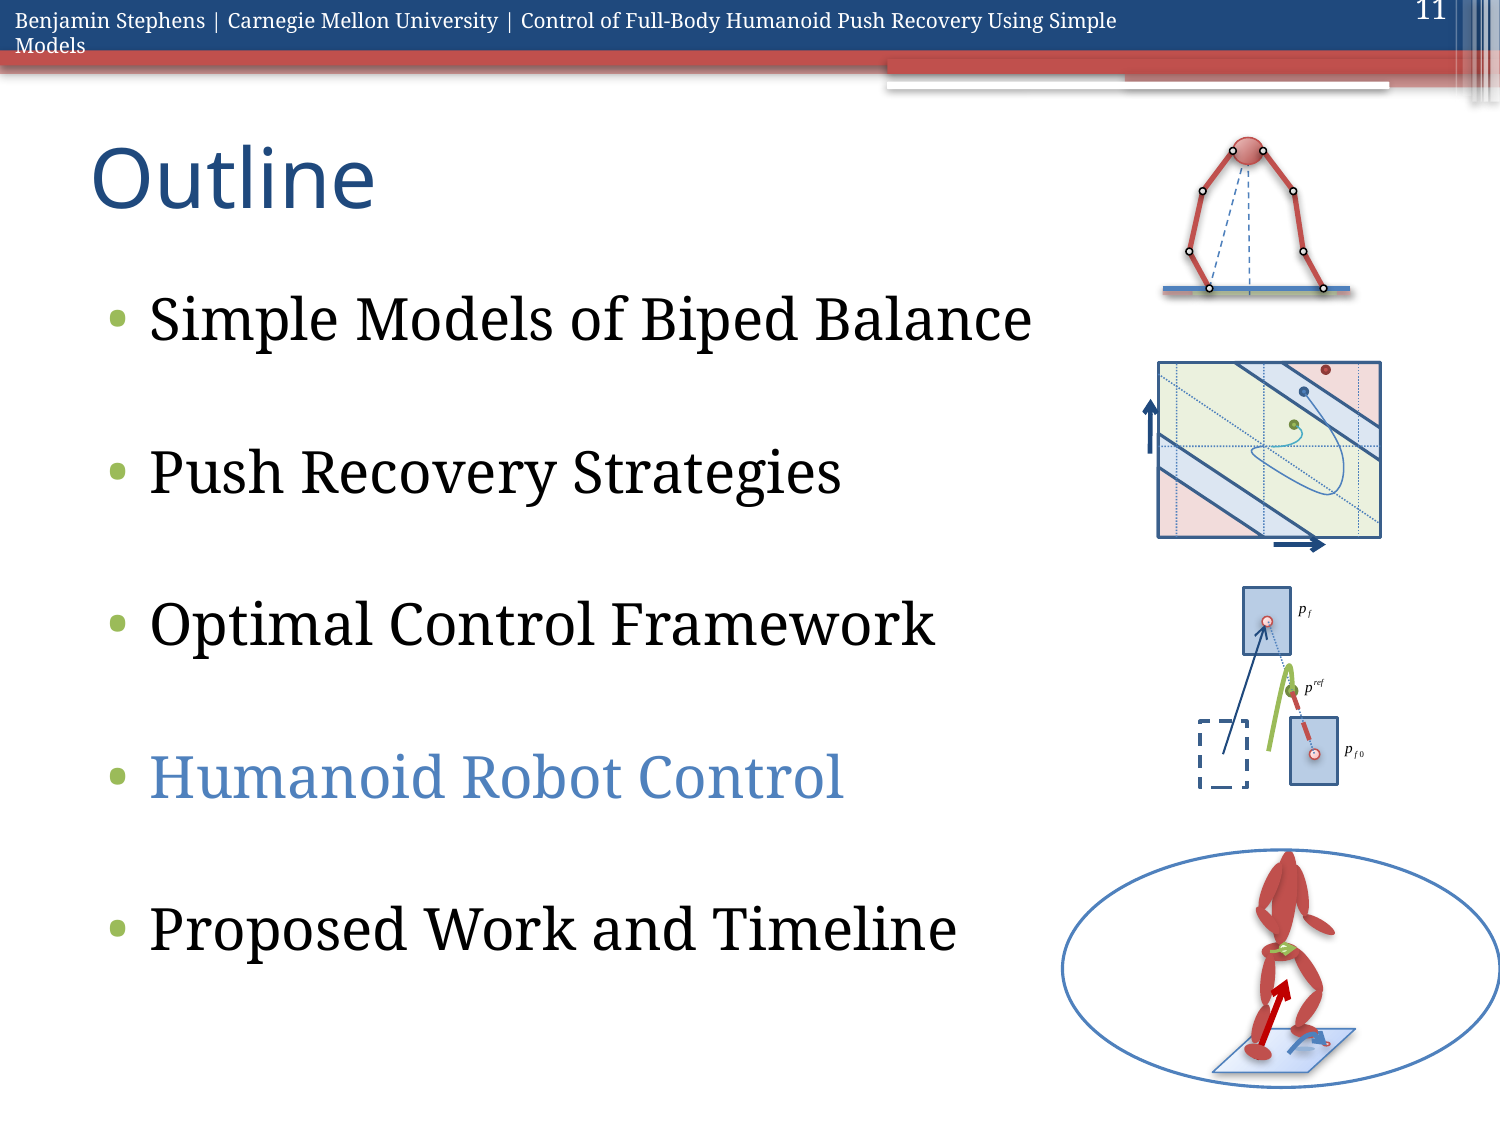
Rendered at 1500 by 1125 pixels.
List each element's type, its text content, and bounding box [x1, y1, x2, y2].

text_box [1060, 855, 1500, 1090]
title Outline [75, 87, 1425, 263]
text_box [1162, 137, 1351, 296]
slide_number 11 [1374, 0, 1463, 38]
list Simple Models of Biped Balance Push Recovery Strategies Optimal Control Framework Humanoid Robot Control Proposed Work and Timeline [75, 275, 1425, 1079]
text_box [1149, 362, 1381, 545]
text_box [1199, 587, 1367, 789]
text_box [1212, 849, 1356, 1073]
